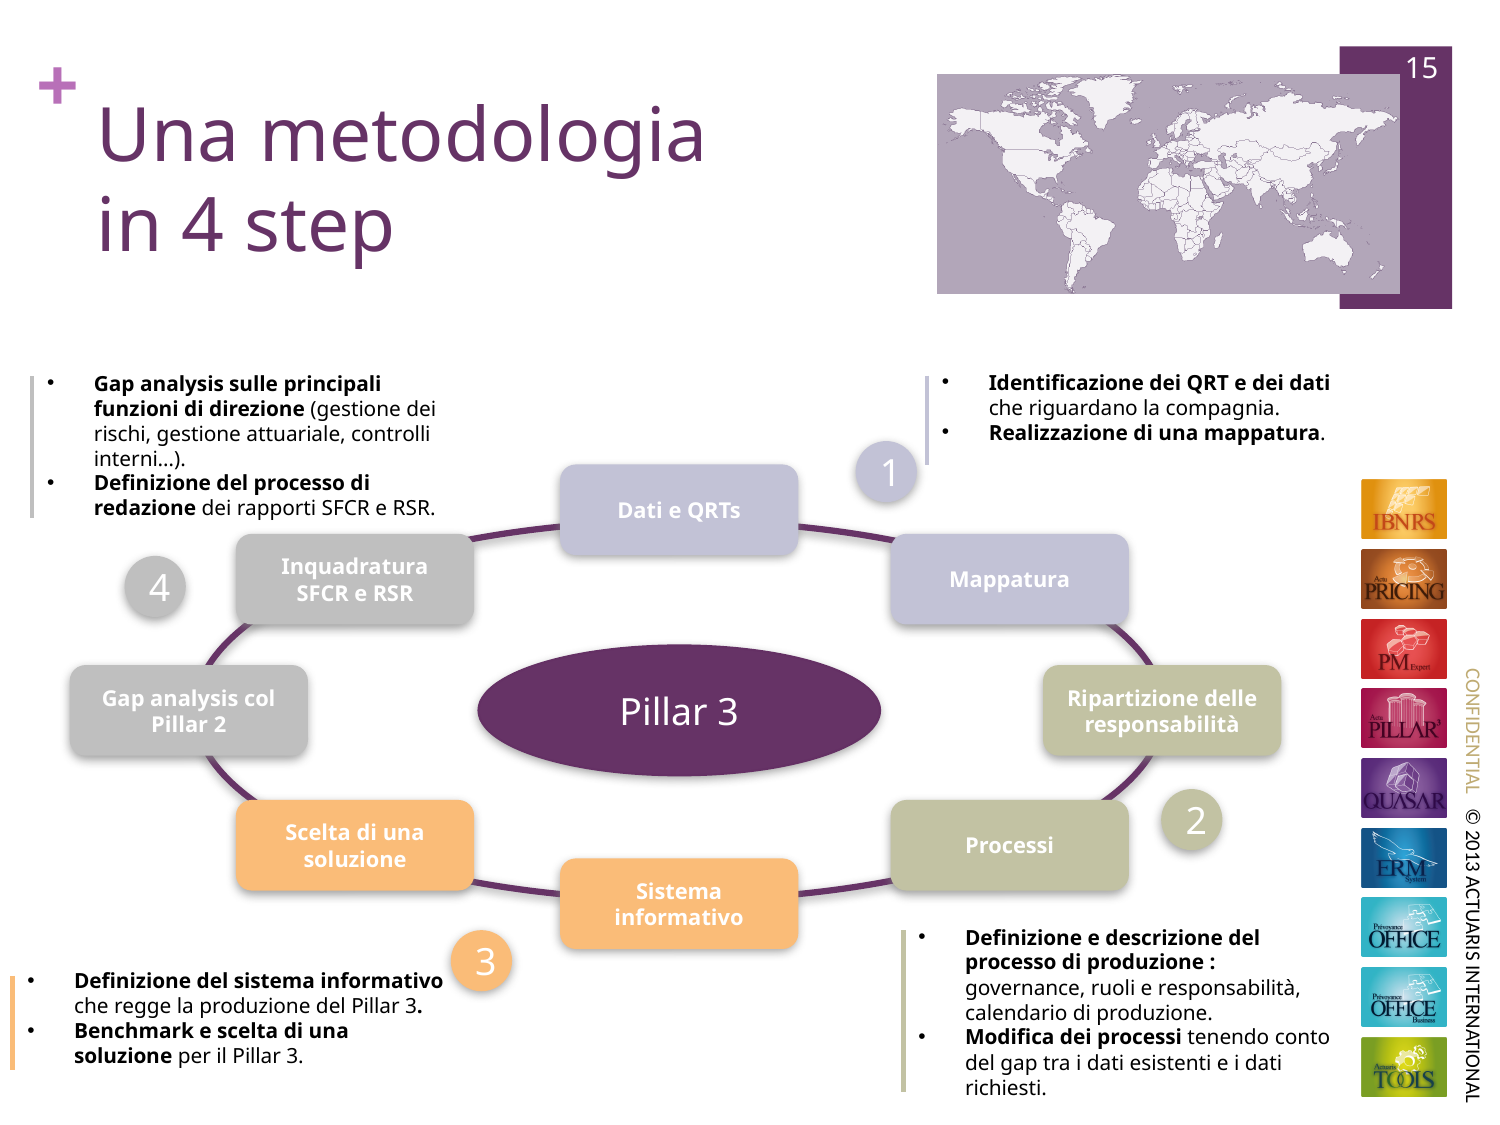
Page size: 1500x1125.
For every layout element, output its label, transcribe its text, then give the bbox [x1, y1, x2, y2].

picture [1361, 828, 1447, 888]
picture [1361, 1037, 1447, 1097]
picture [1361, 619, 1447, 679]
text_box 4 [124, 555, 186, 617]
title Una metodologia in 4 step [81, 79, 845, 303]
text_box Gap analysis sulle principali funzioni di direzione (gestione dei rischi, gestione attuariale, controlli interni…). Definizione del processo di redazione dei rapporti SFCR e RSR. [32, 362, 482, 528]
text_box Processi [890, 799, 1129, 891]
text_box 3 [450, 930, 513, 992]
picture [1361, 549, 1447, 609]
text_box Definizione del sistema informativo che regge la produzione del Pillar 3. Benchmark e scelta di una soluzione per il Pillar 3. [12, 960, 462, 1076]
text_box Ripartizione delle responsabilità [1043, 665, 1282, 756]
text_box Sistema informativo [560, 858, 799, 950]
picture [1361, 479, 1447, 539]
text_box [209, 526, 1149, 895]
text_box Mappatura [890, 533, 1129, 625]
text_box Pillar 3 [477, 644, 882, 777]
text_box Identificazione dei QRT e dei dati che riguardano la compagnia. Realizzazione di una mappatura. [927, 362, 1376, 452]
slide_number 15 [1362, 39, 1454, 100]
text_box Definizione e descrizione del processo di produzione : governance, ruoli e responsabilità, calendario di produzione. Modifica dei processi tenendo conto del gap tra i dati esistenti e i dati richiesti. [903, 916, 1353, 1107]
text_box Dati e QRTs [560, 464, 799, 556]
picture [1361, 967, 1447, 1027]
picture [1361, 688, 1447, 748]
text_box Inquadratura SFCR e RSR [235, 533, 475, 625]
text_box 1 [855, 441, 917, 503]
text_box 2 [1161, 789, 1223, 851]
picture [1361, 897, 1447, 957]
text_box Gap analysis col Pillar 2 [69, 665, 309, 756]
text_box Scelta di una soluzione [235, 799, 475, 891]
picture [1361, 758, 1447, 818]
